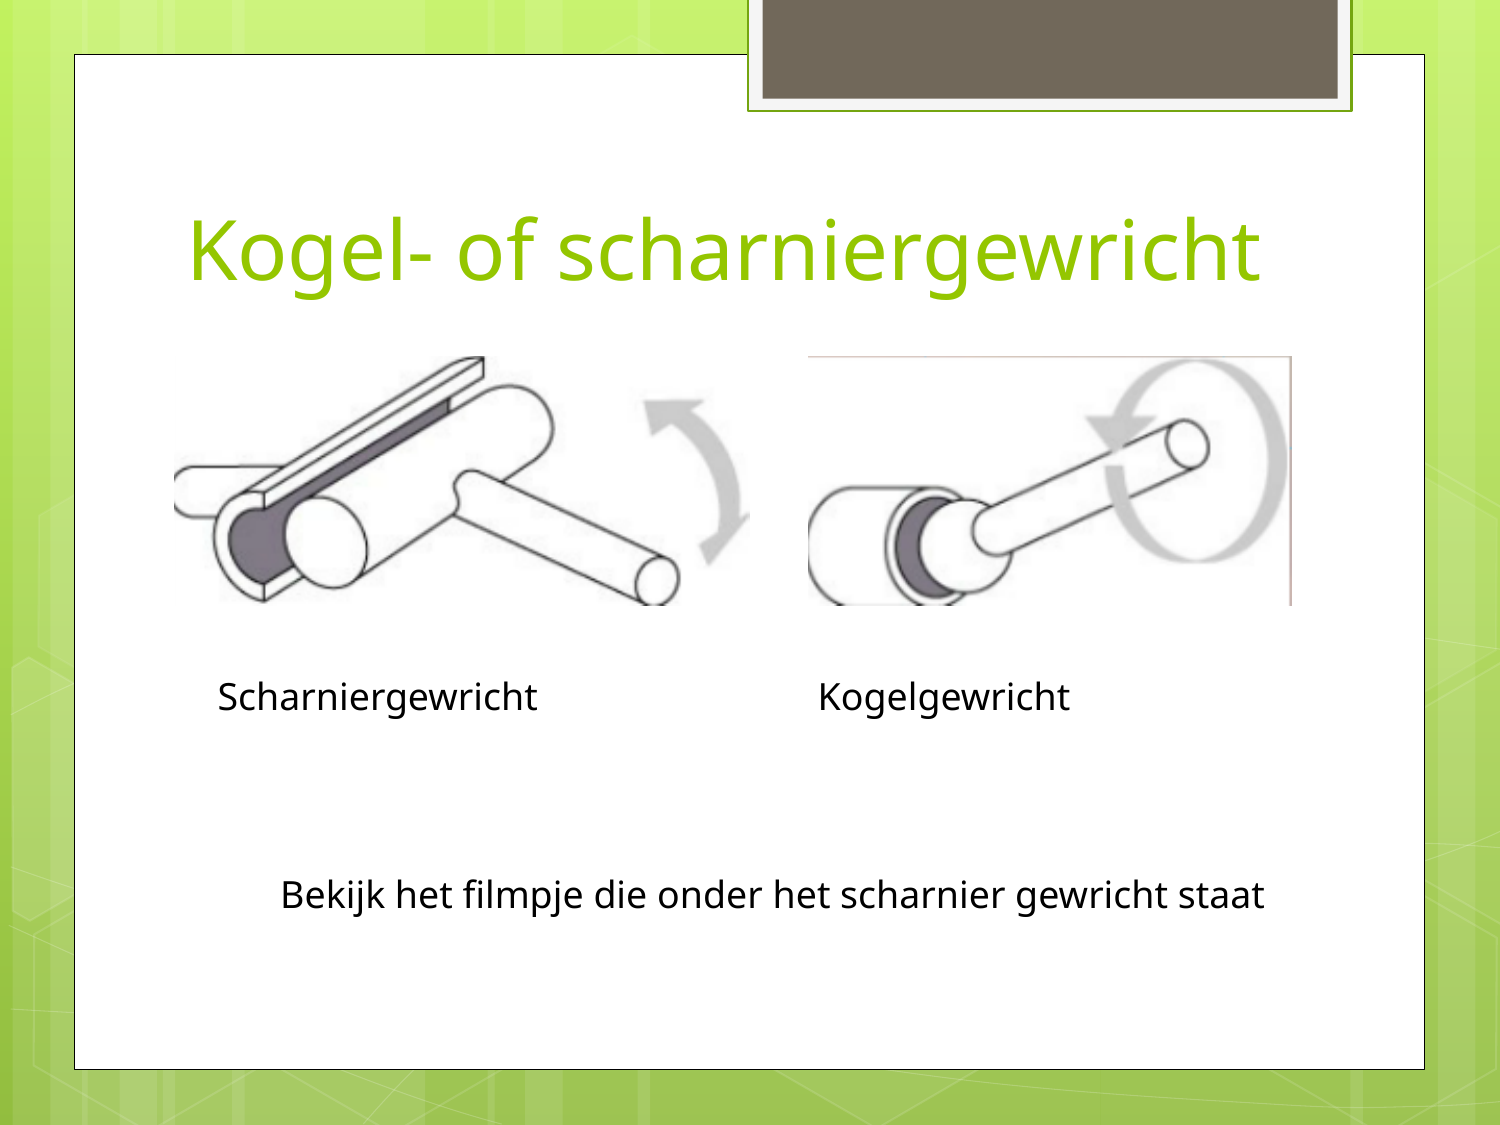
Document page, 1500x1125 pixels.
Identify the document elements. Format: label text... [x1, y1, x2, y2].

picture [174, 355, 751, 607]
picture [807, 355, 1292, 607]
text_box Scharniergewricht Kogelgewricht [202, 665, 1292, 726]
title Kogel- of scharniergewricht [171, 116, 1324, 305]
text_box Bekijk het filmpje die onder het scharnier gewricht staat [265, 863, 1281, 924]
